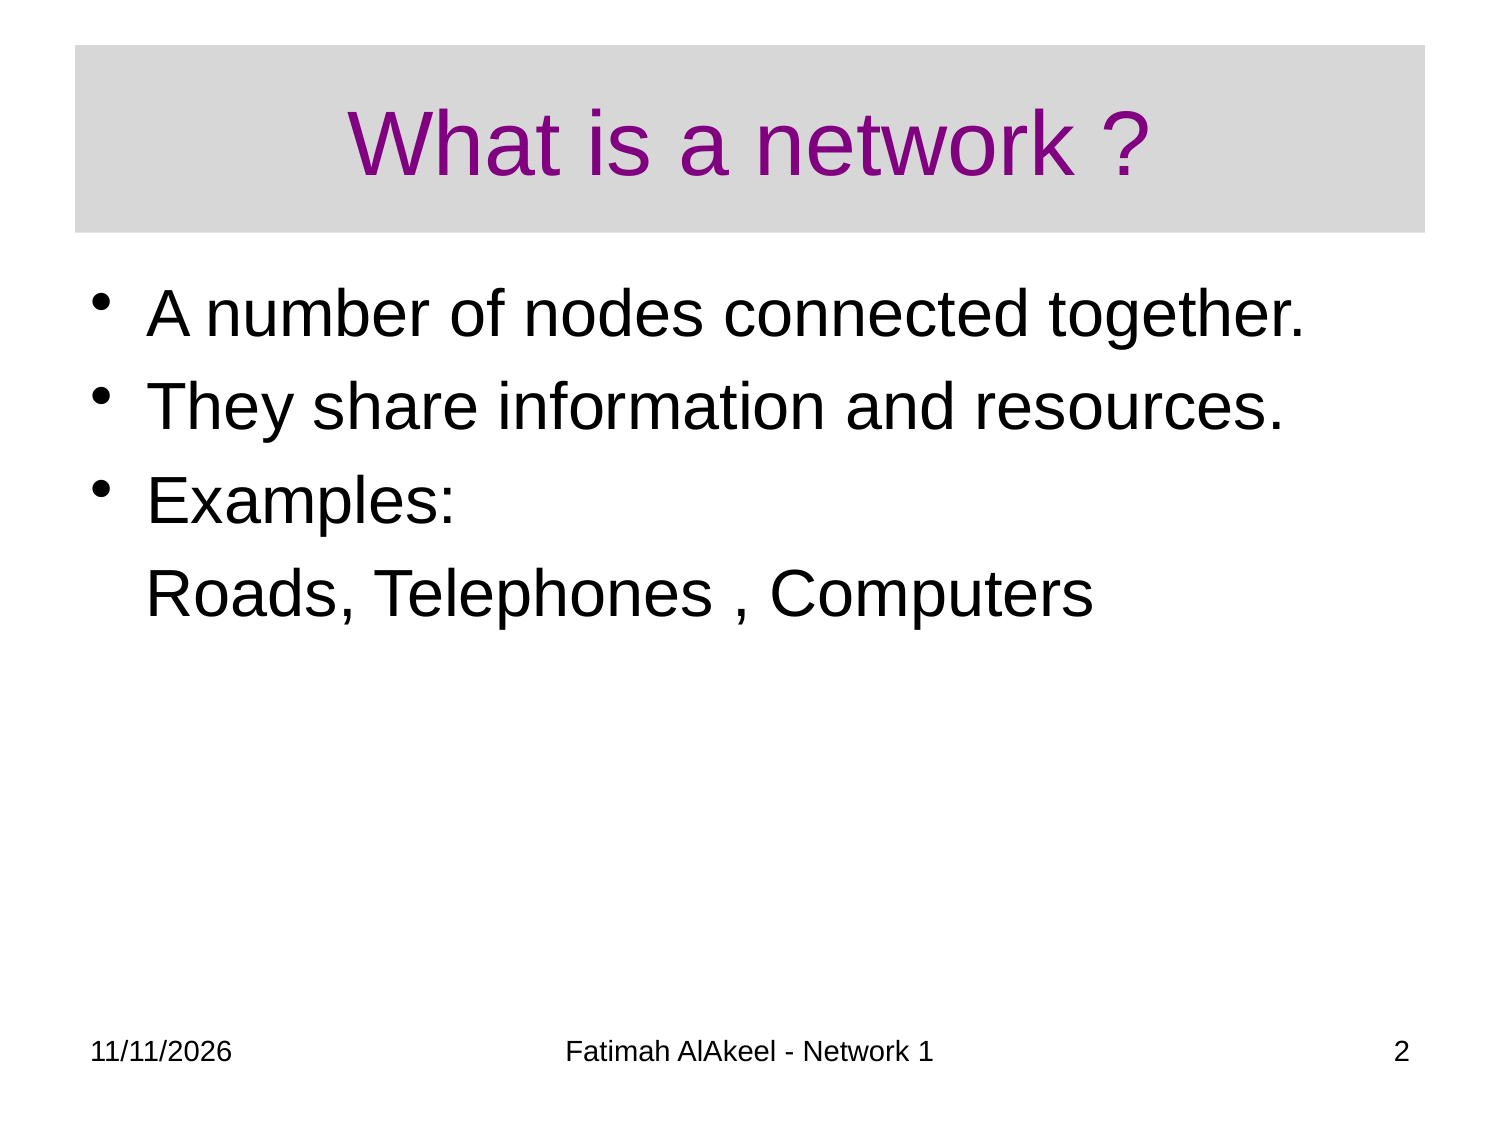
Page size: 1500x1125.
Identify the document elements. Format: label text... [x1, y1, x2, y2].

title What is a network ? [74, 44, 1426, 233]
list A number of nodes connected together. They share information and resources. Examples: Roads, Telephones , Computers [74, 262, 1426, 1006]
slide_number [74, 1024, 426, 1103]
footer Fatimah AlAkeel - Network 1 [512, 1024, 988, 1103]
slide_number 2 [1074, 1024, 1426, 1103]
